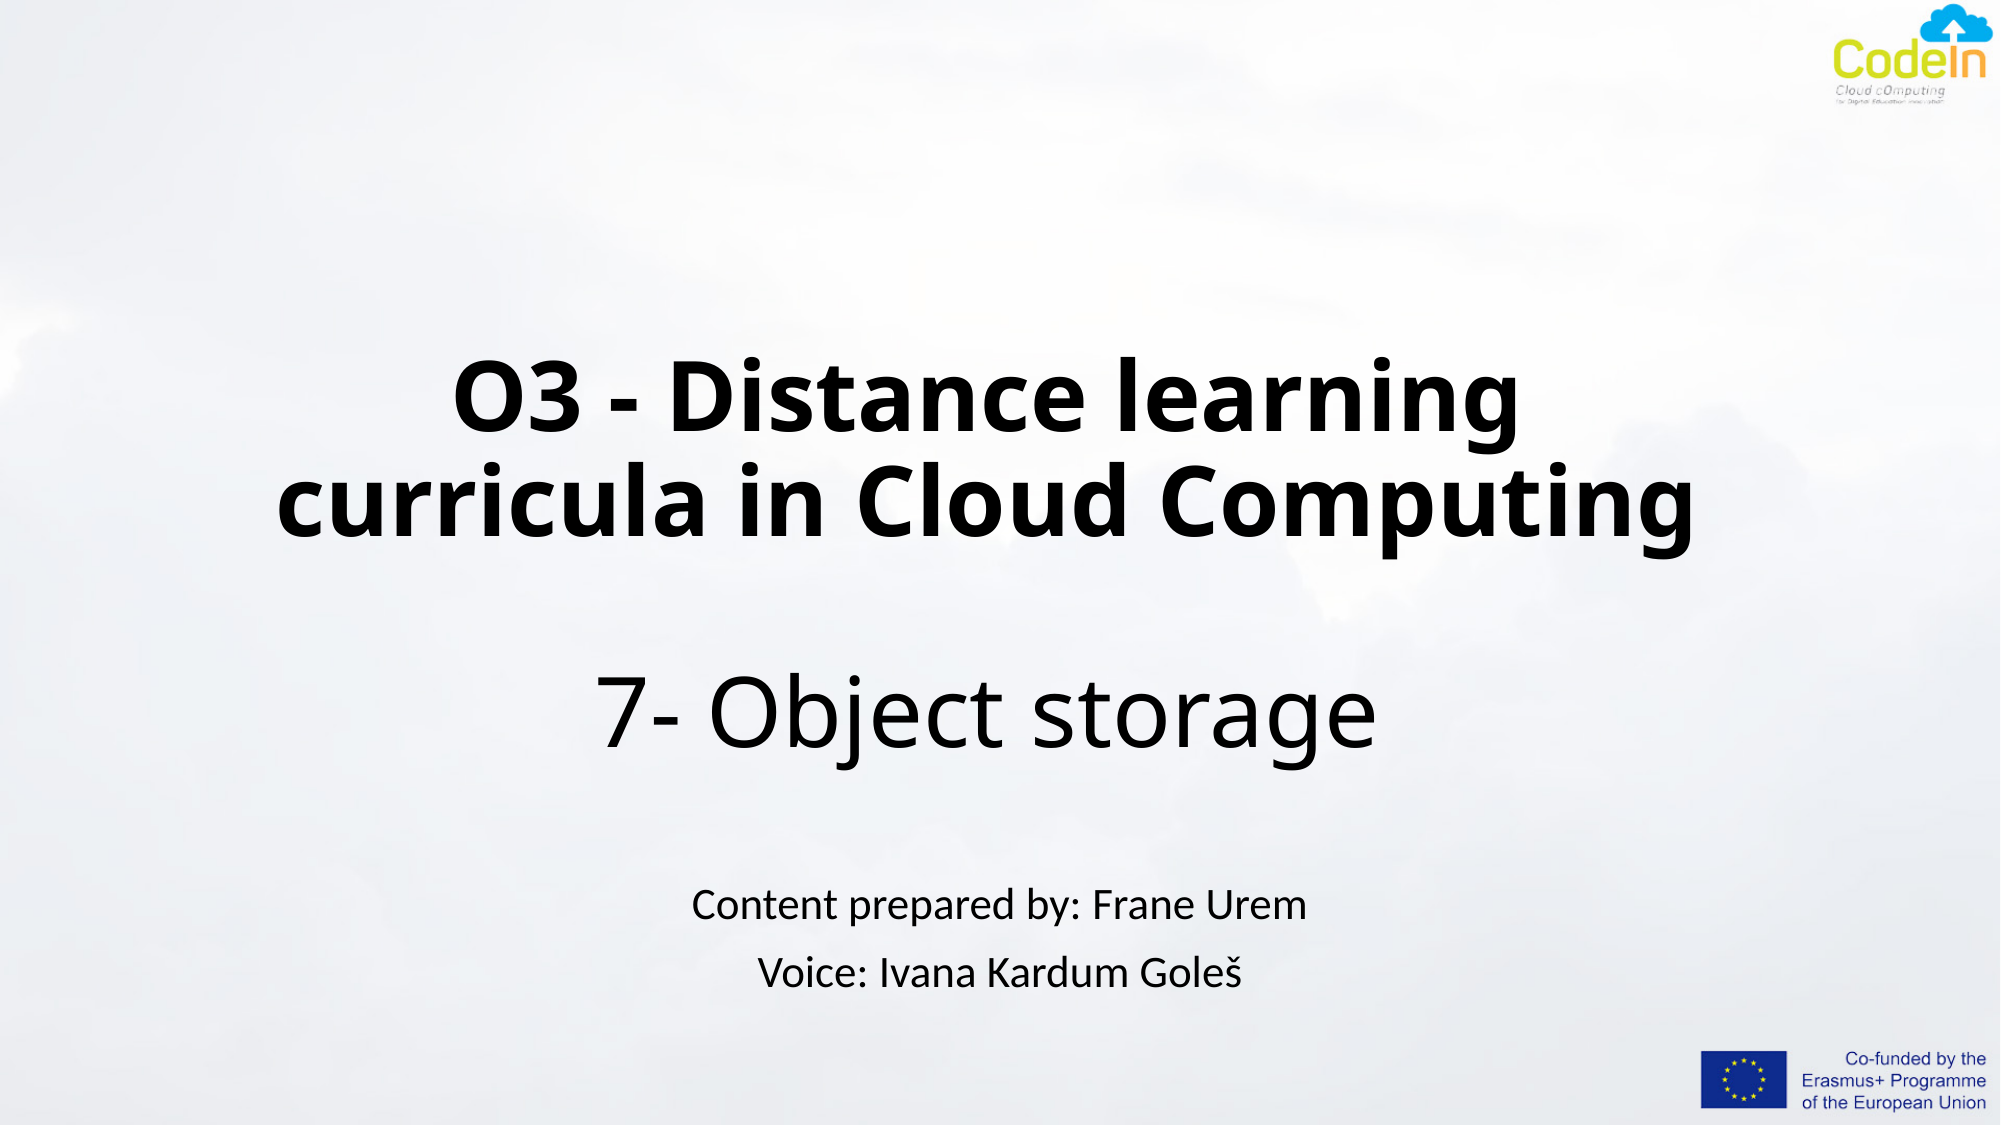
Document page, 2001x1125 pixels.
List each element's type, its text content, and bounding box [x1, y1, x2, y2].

subtitle Content prepared by: Frane Urem Voice: Ivana Kardum Goleš [249, 733, 1750, 1006]
picture [0, 0, 2001, 1125]
title O3 - Distance learning curricula in Cloud Computing 7- Object storage [237, 273, 1737, 776]
